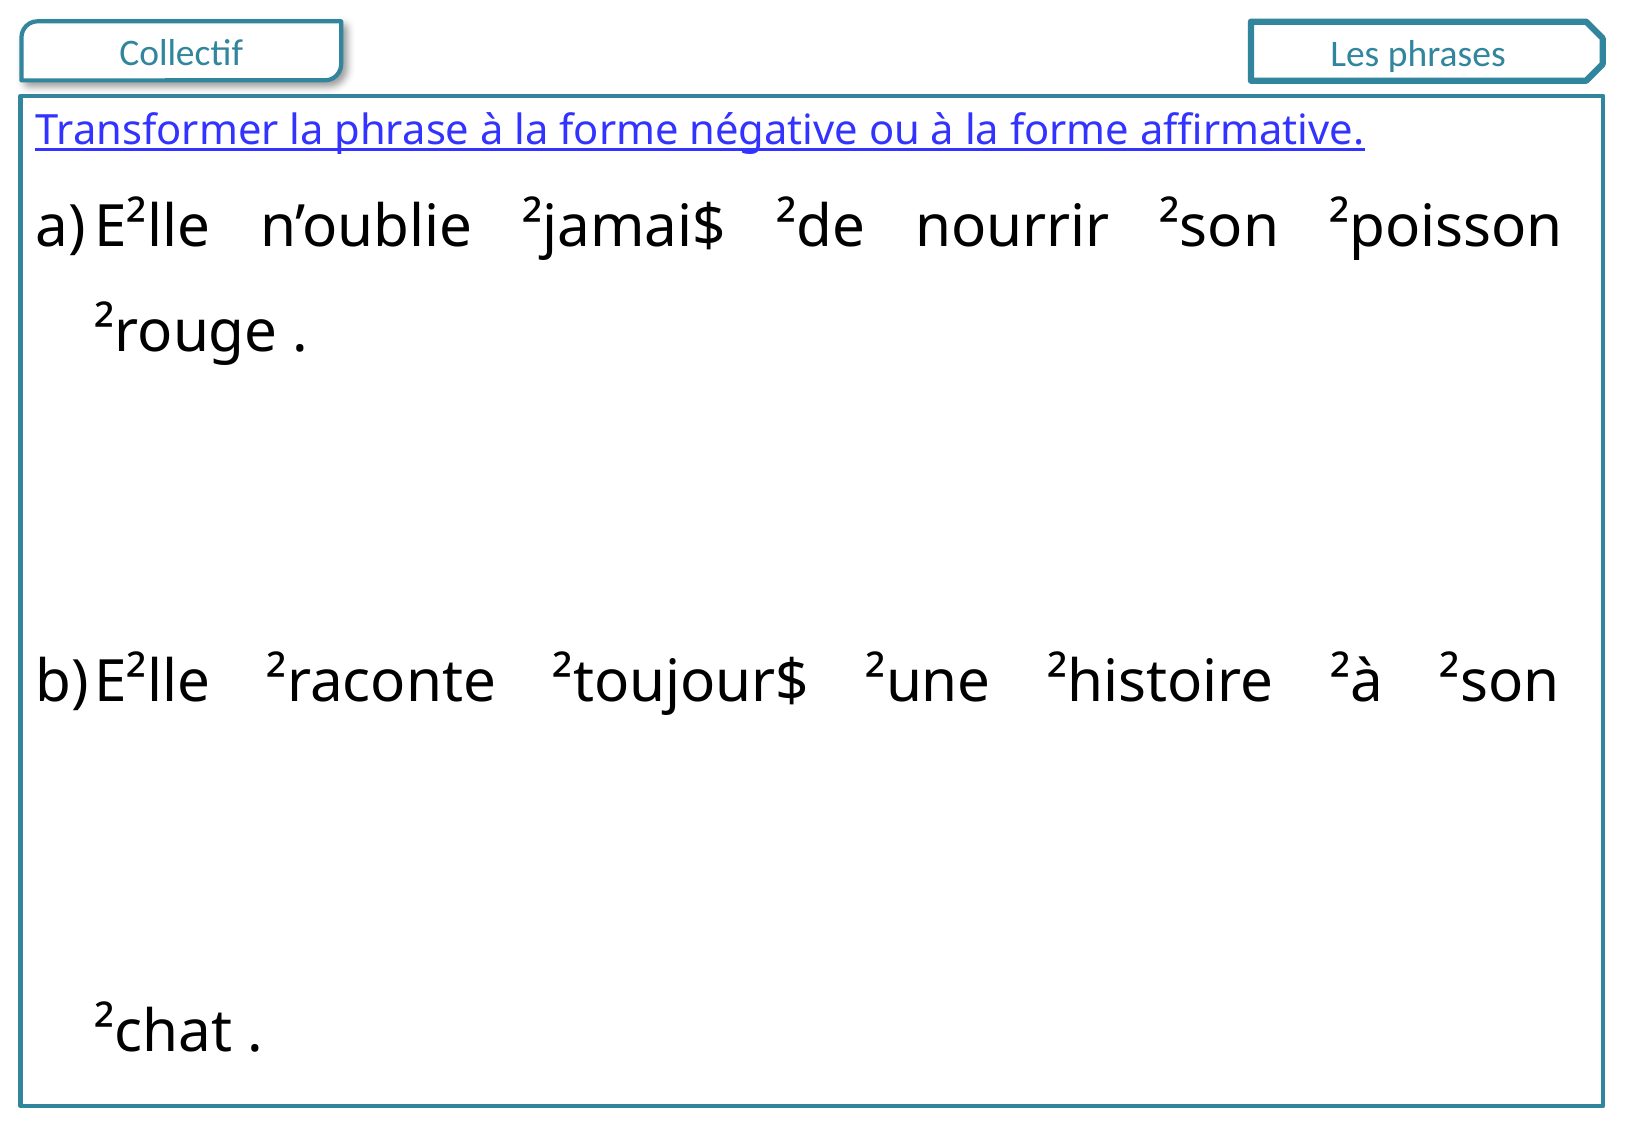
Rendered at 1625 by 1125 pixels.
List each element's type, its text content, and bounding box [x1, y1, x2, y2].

list Les phrases [1251, 21, 1585, 81]
list Transformer la phrase à la forme négative ou à la forme affirmative. E²lle n’oublie ²jamai$ ²de nourrir ²son ²poisson ²rouge . E²lle ²raconte ²toujour$ ²une ²histoire ²à ²son ²chat . [18, 94, 1605, 1108]
